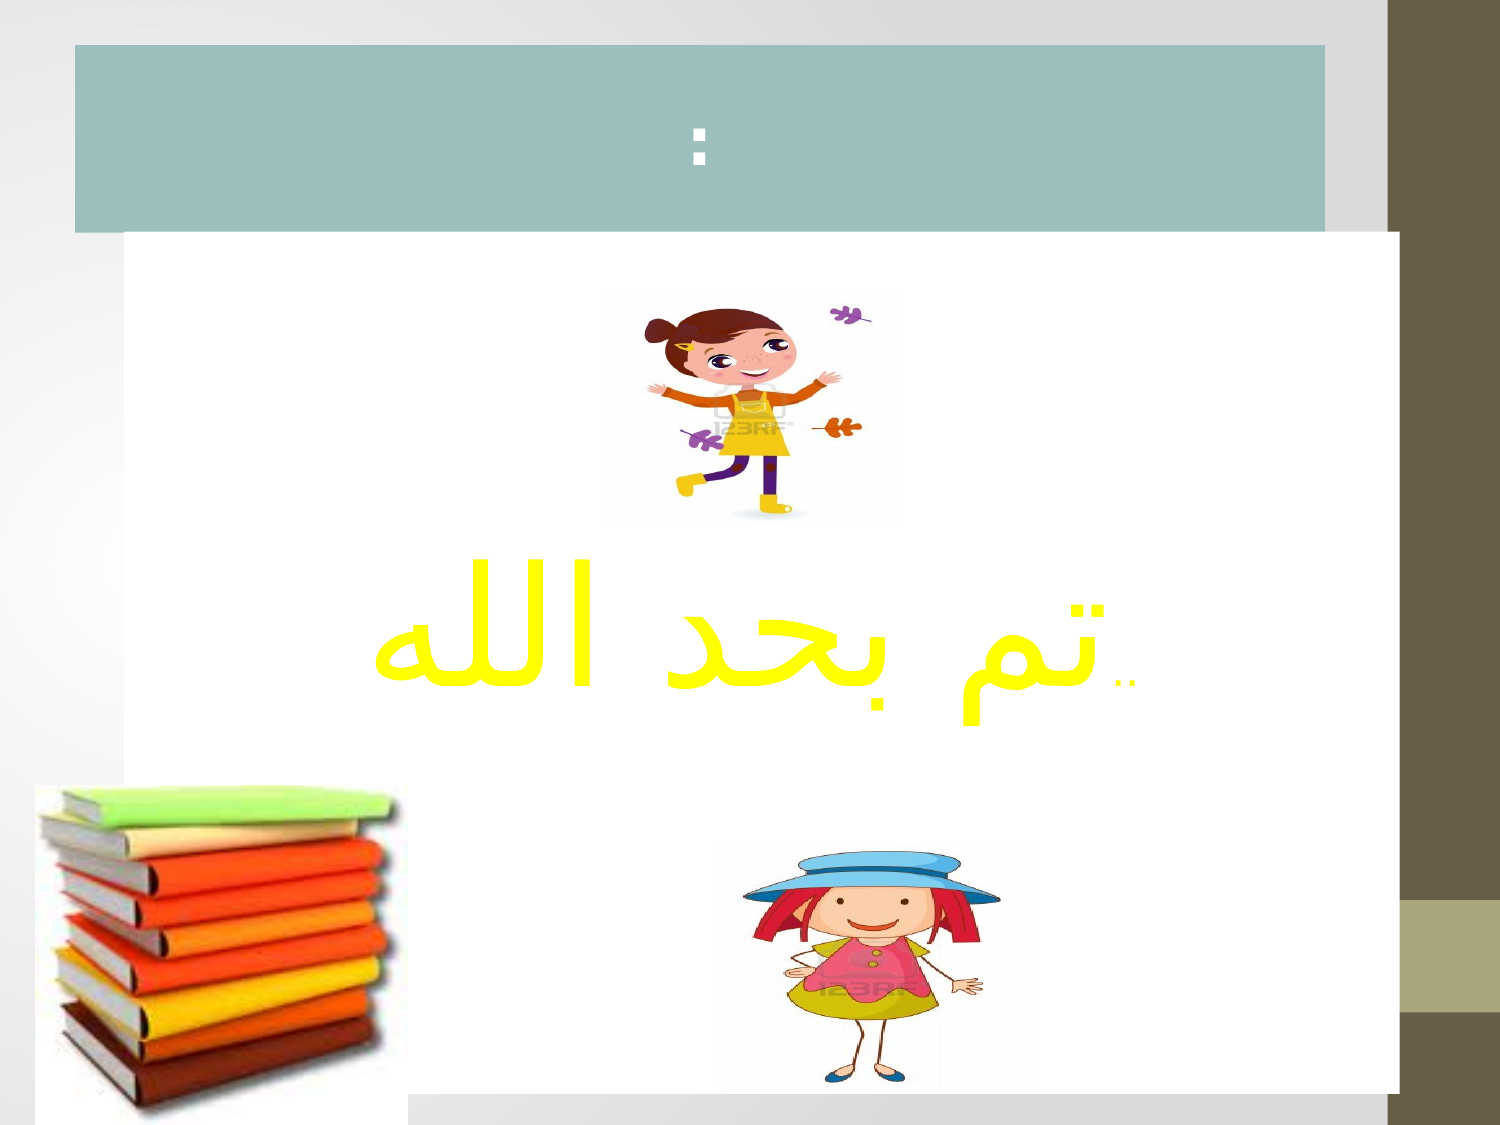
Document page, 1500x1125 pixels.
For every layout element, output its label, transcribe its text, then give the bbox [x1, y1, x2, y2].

title : [75, 45, 1325, 233]
picture [603, 290, 905, 528]
picture [714, 843, 1034, 1093]
picture [34, 784, 408, 1125]
list ..تم بحد الله [123, 231, 1400, 1094]
